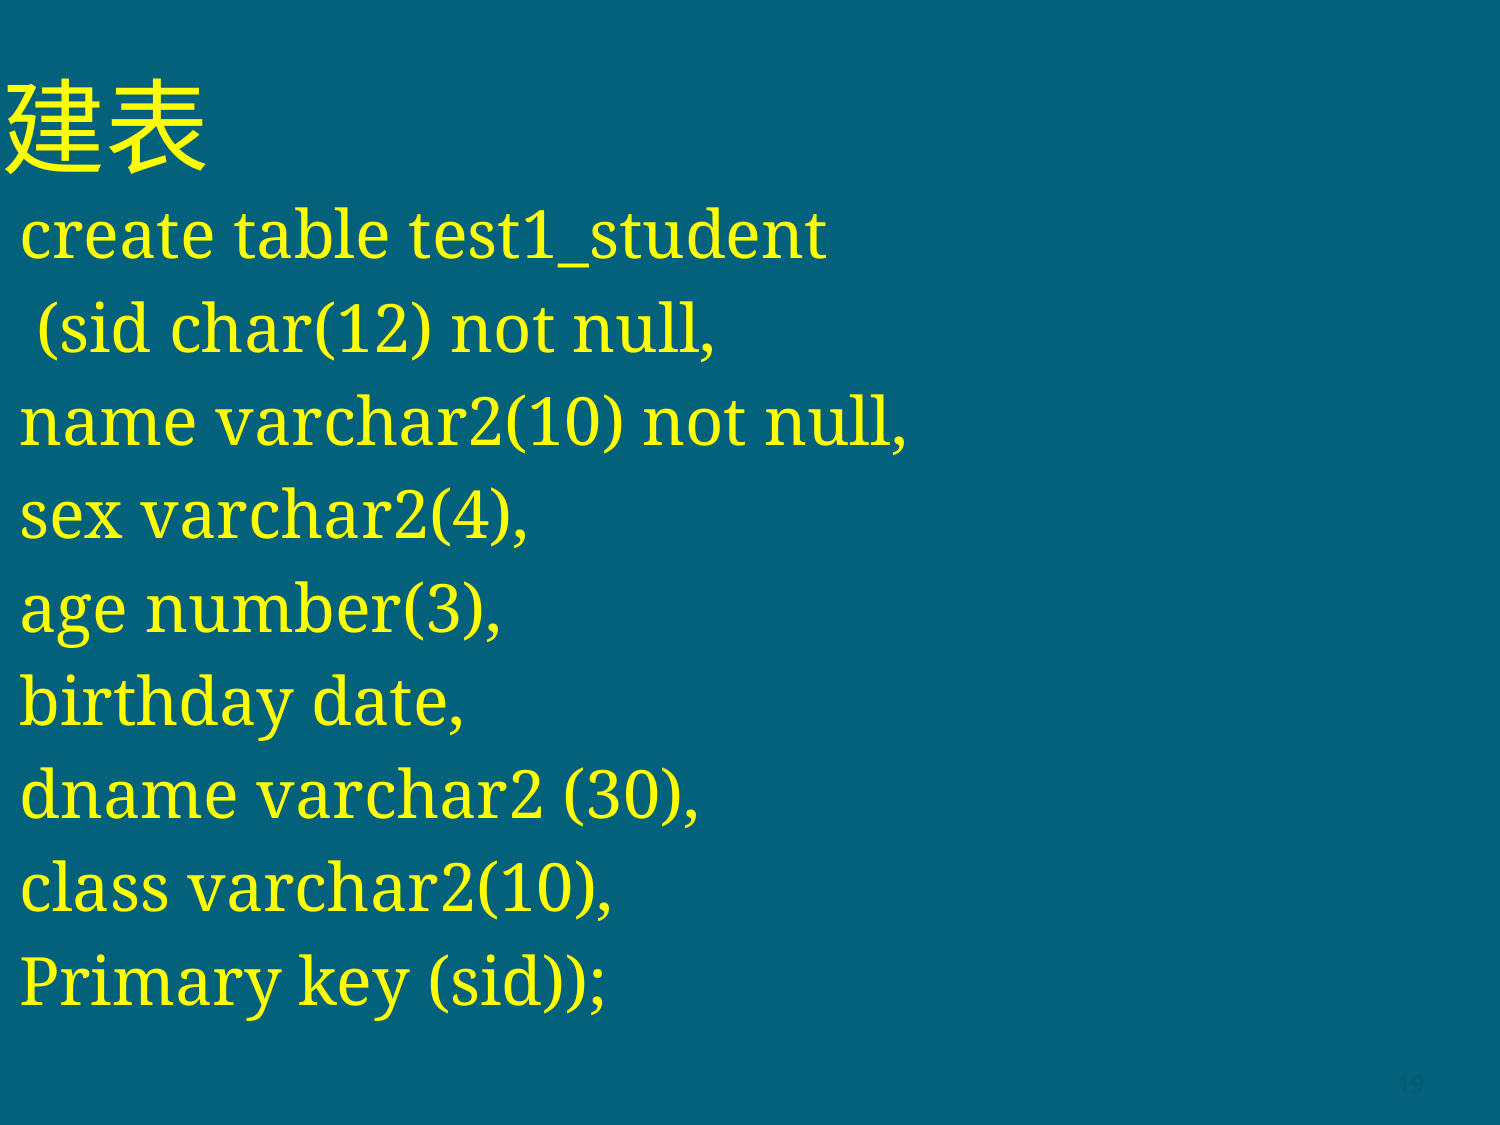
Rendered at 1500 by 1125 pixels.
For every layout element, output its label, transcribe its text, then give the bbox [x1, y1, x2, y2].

title 建表 [0, 0, 1500, 188]
list create table test1_student (sid char(12) not null, name varchar2(10) not null, sex varchar2(4), age number(3), birthday date, dname varchar2 (30), class varchar2(10), Primary key (sid)); [4, 184, 1500, 1125]
